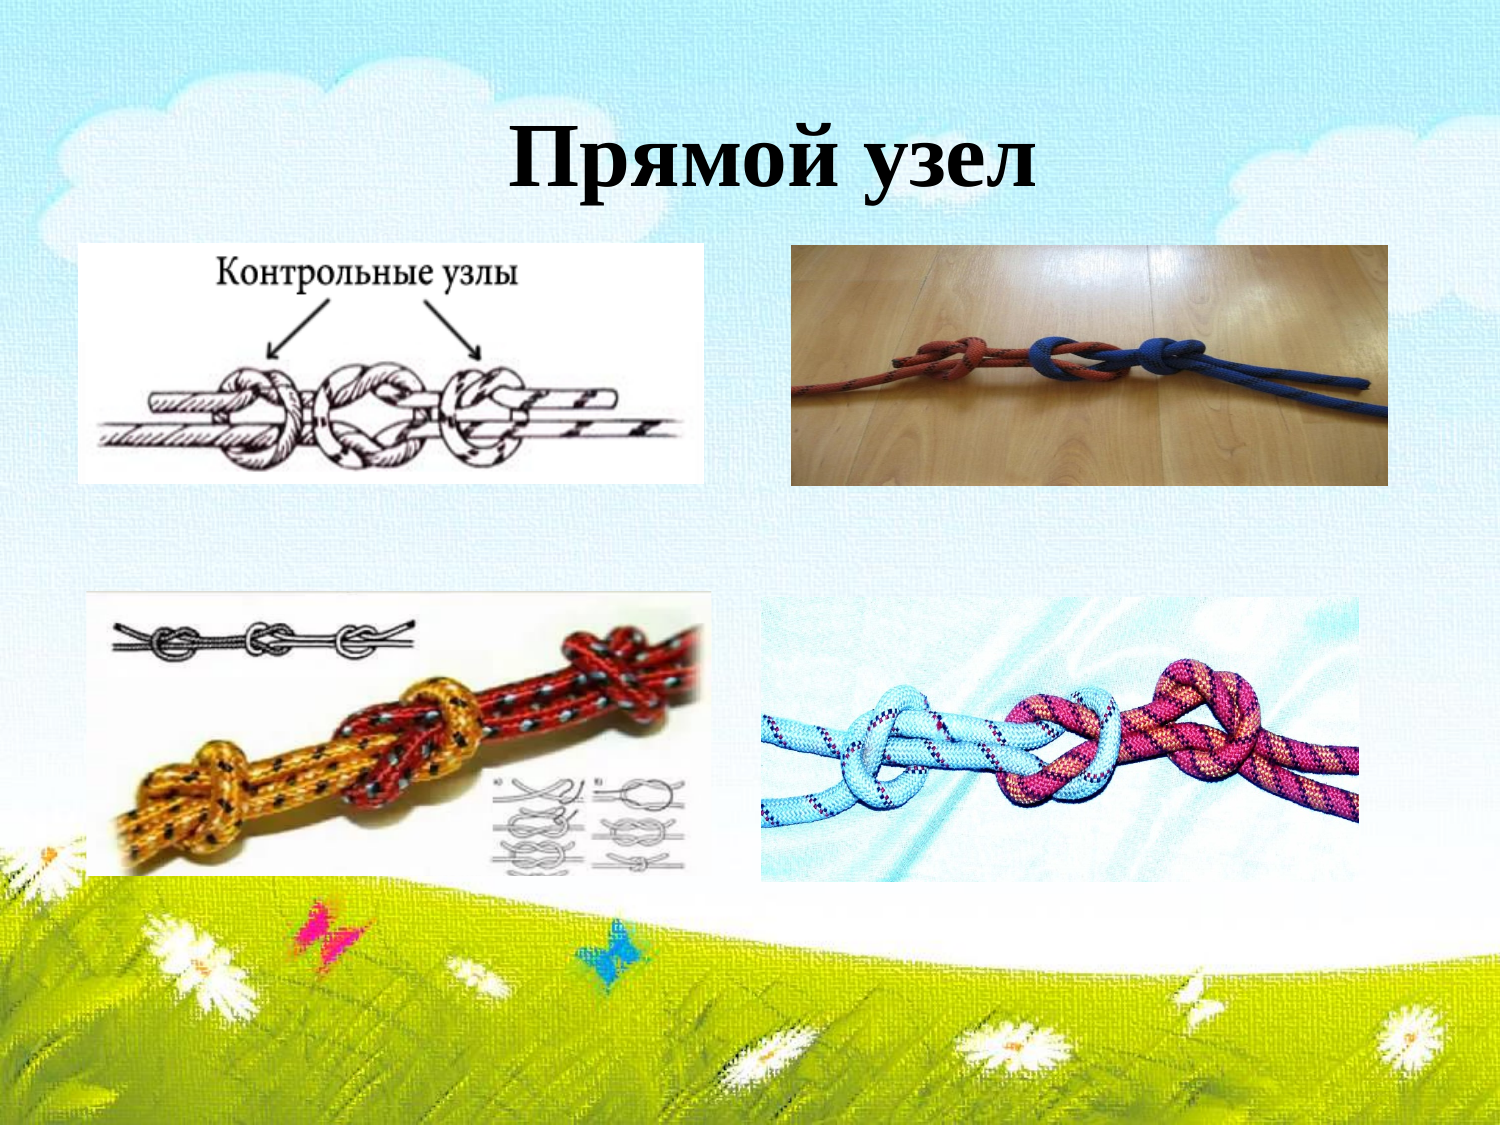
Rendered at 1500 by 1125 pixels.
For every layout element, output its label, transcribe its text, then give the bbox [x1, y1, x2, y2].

title [75, 45, 1425, 173]
picture [0, 0, 1500, 1125]
text_box Прямой узел [159, 87, 1388, 213]
